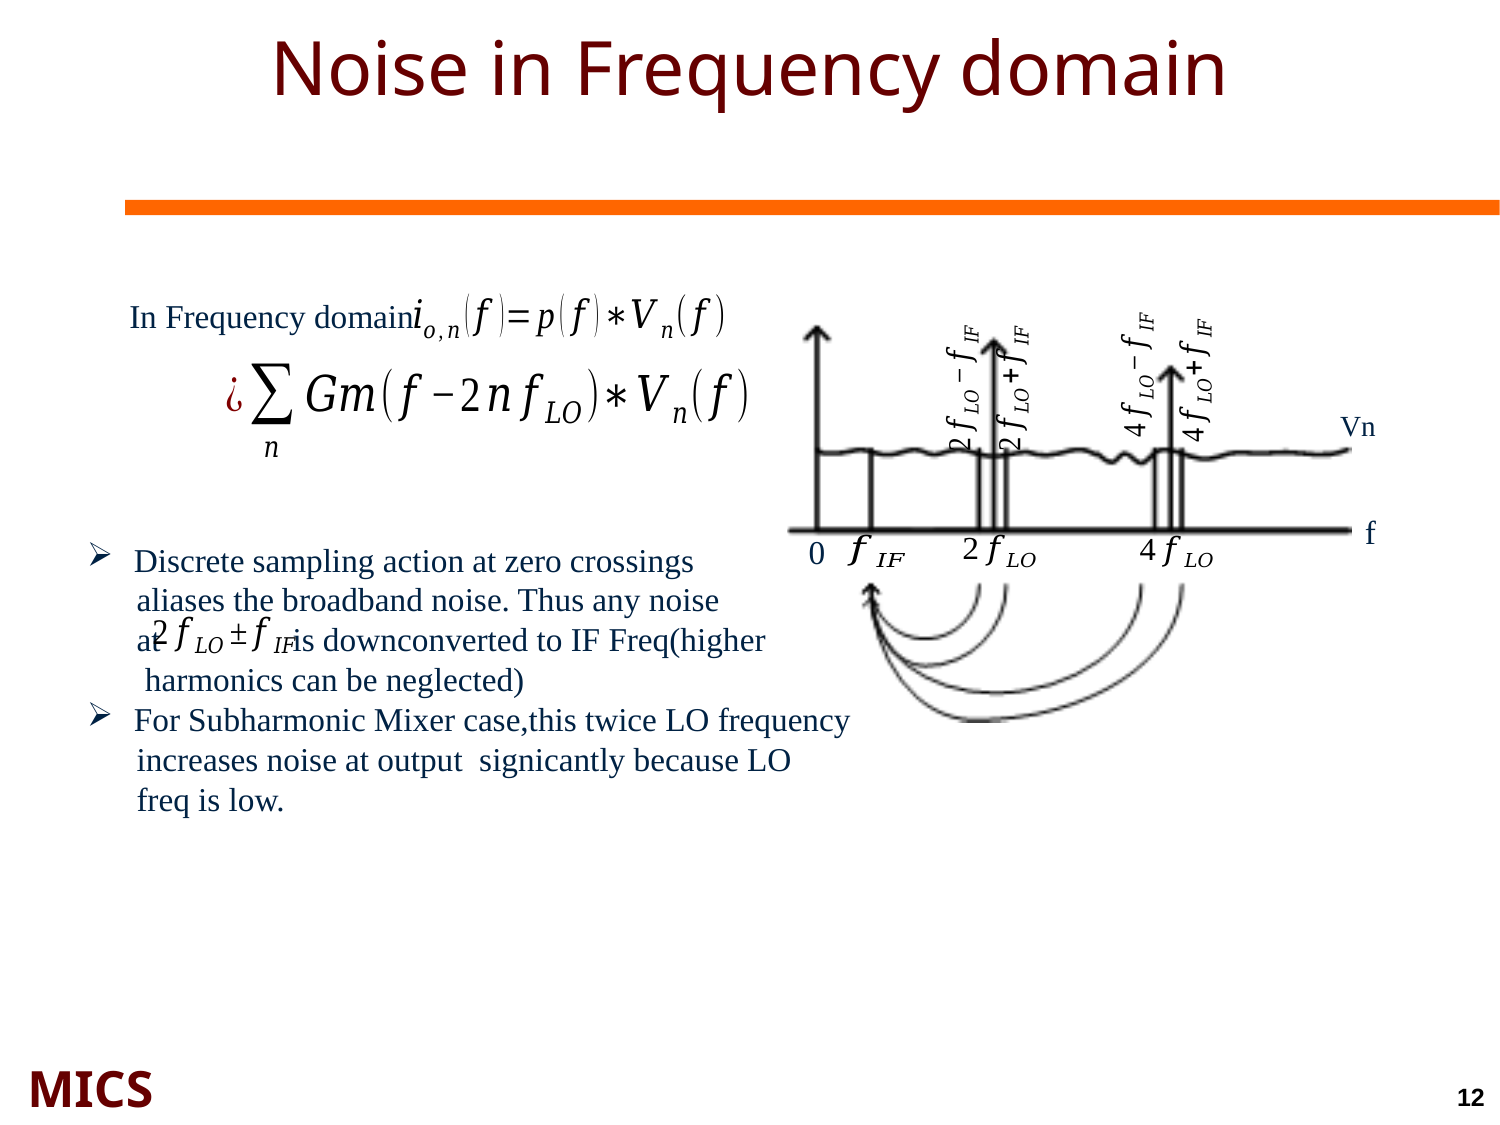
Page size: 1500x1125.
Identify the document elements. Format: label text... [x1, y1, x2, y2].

text_box Vn [1355, 399, 1391, 450]
text_box Noise in Frequency domain [112, 12, 1388, 200]
text_box f [1355, 503, 1391, 559]
slide_number 12 [1425, 1067, 1500, 1125]
picture [787, 324, 1352, 723]
text_box Discrete sampling action at zero crossings aliases the broadband noise. Thus any noise at is downconverted to IF Freq(higher harmonics can be neglected) For Subharmonic Mixer case,this twice LO frequency increases noise at output signicantly because LO freq is low. [72, 531, 867, 826]
text_box In Frequency domain [114, 287, 438, 343]
